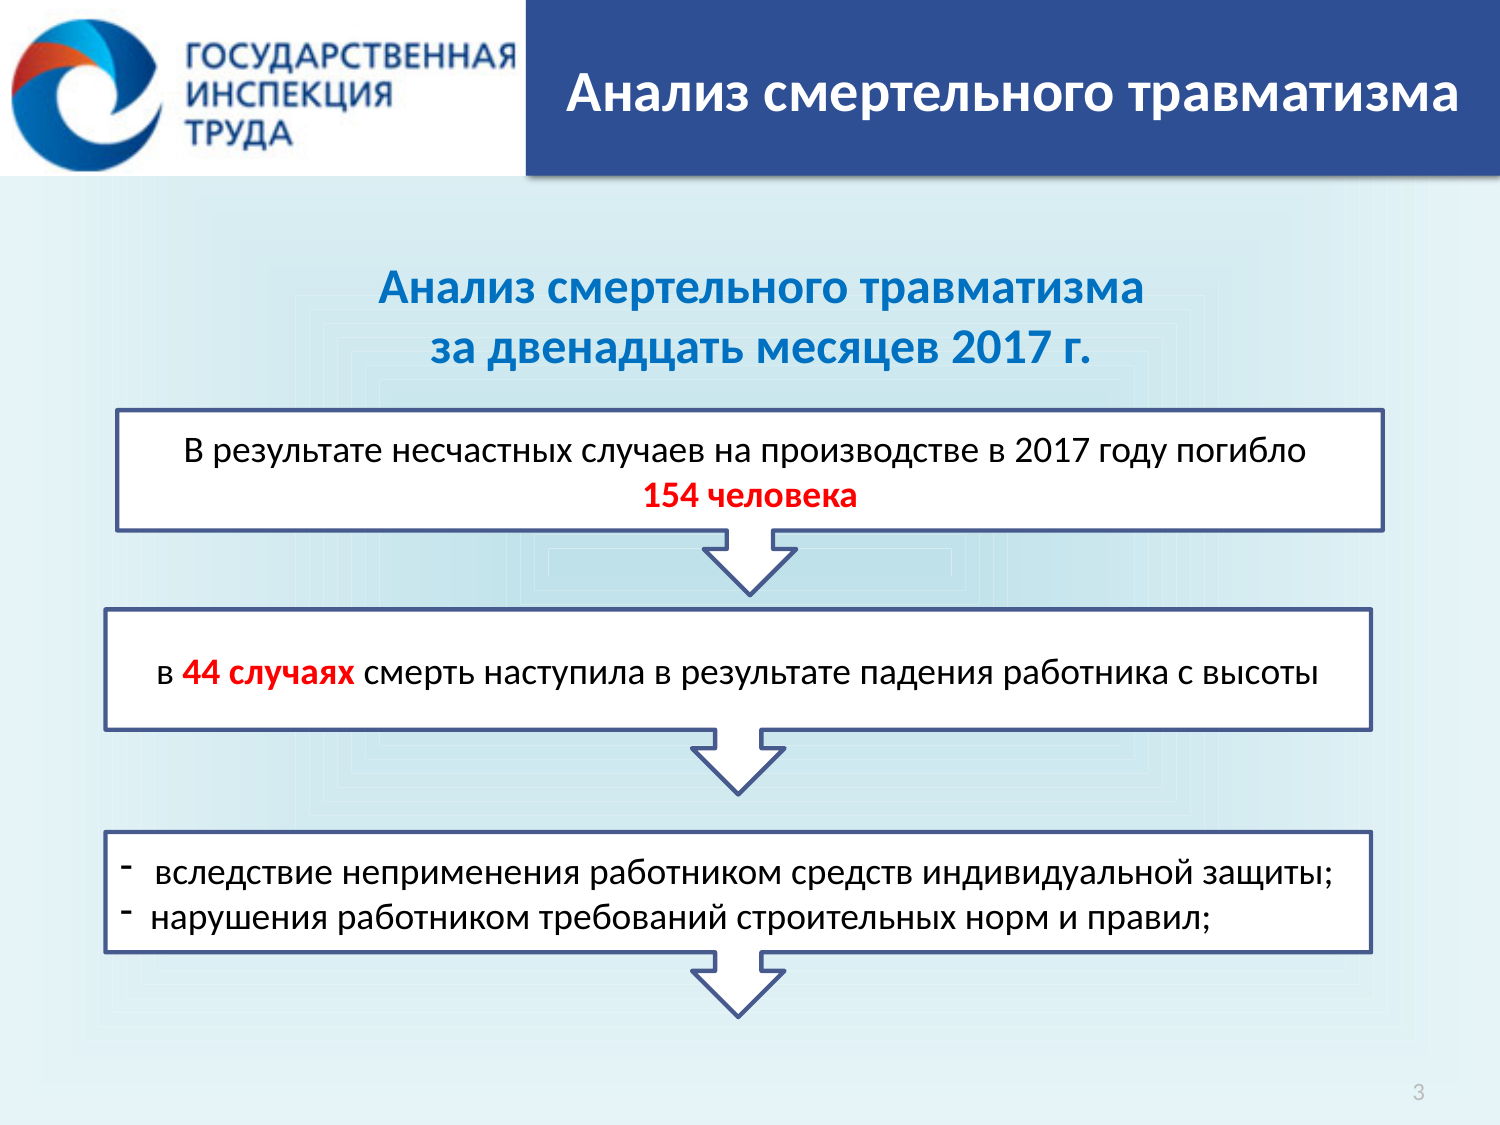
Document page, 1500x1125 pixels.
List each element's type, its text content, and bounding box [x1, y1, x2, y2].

text_box вследствие неприменения работником средств индивидуальной защиты; нарушения работником требований строительных норм и правил; [103, 829, 1374, 1020]
text_box в 44 случаях смерть наступила в результате падения работника с высоты [103, 607, 1374, 797]
picture [0, 0, 526, 177]
text_box Анализ смертельного травматизма за двенадцать месяцев 2017 г. [117, 246, 1407, 381]
slide_number 3 [1299, 1052, 1425, 1113]
text_box Анализ смертельного травматизма [532, 0, 1500, 176]
text_box В результате несчастных случаев на производстве в 2017 году погибло 154 человека [115, 407, 1385, 598]
